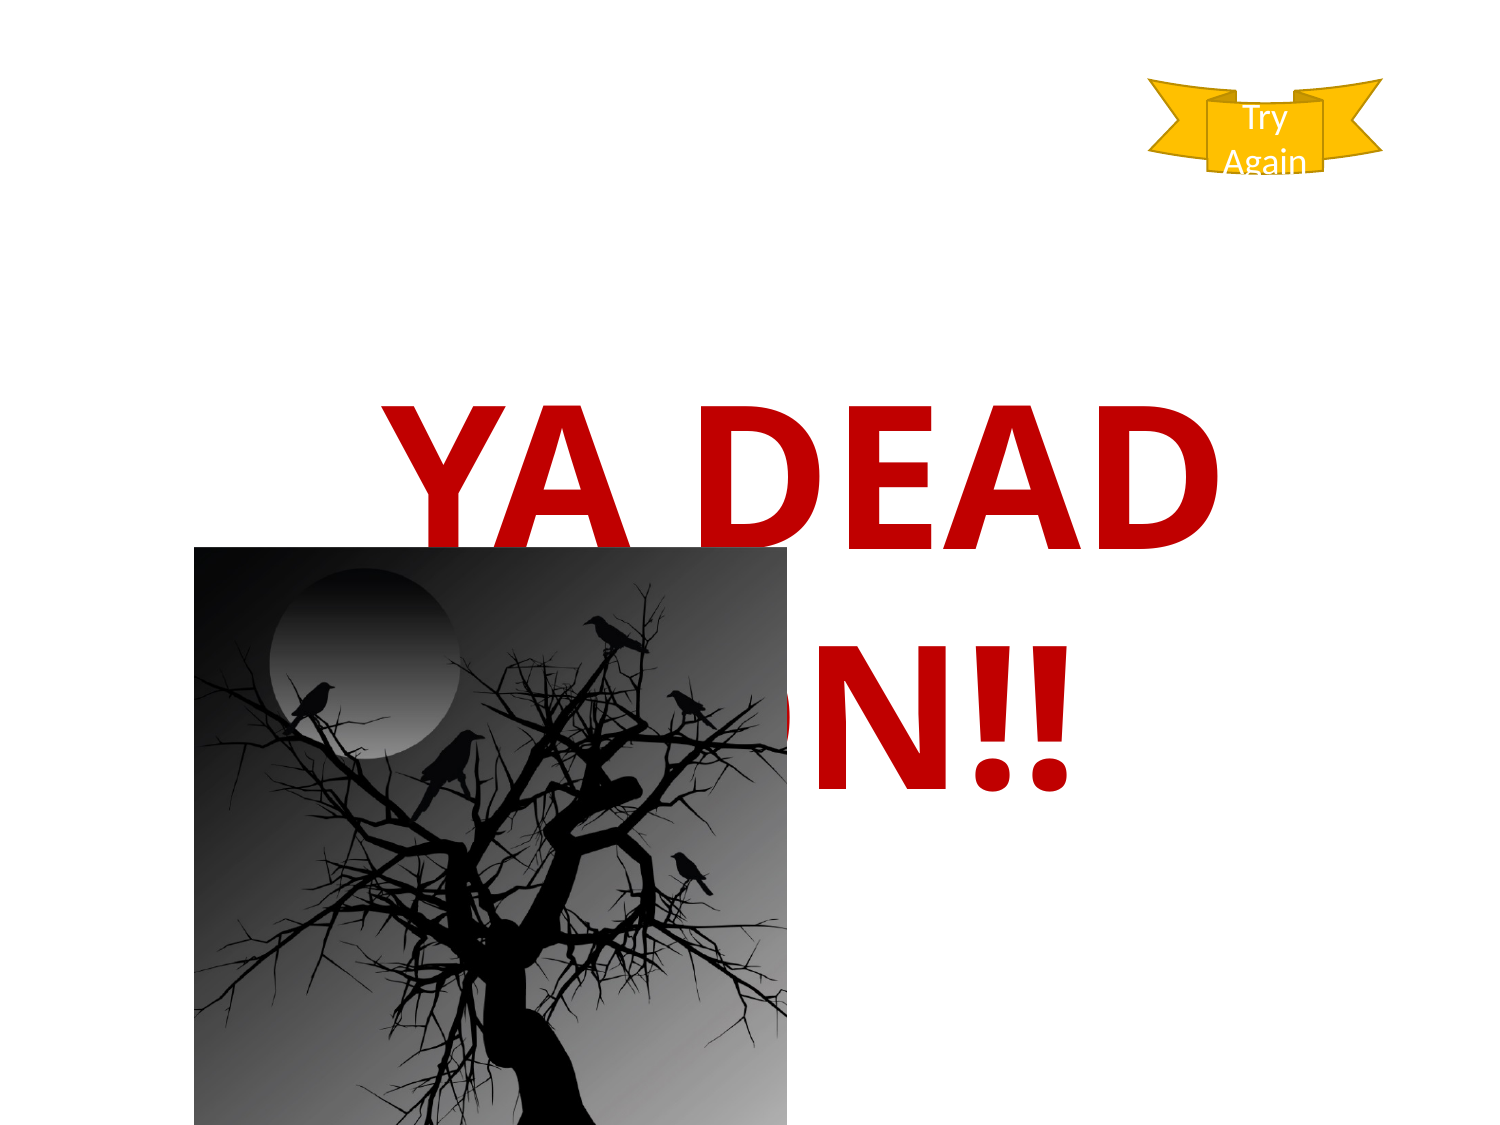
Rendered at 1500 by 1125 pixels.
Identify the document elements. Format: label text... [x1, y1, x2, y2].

text_box YA DEAD SON!! [218, 341, 1392, 837]
picture [194, 546, 787, 1125]
text_box Try Again [1147, 78, 1384, 175]
